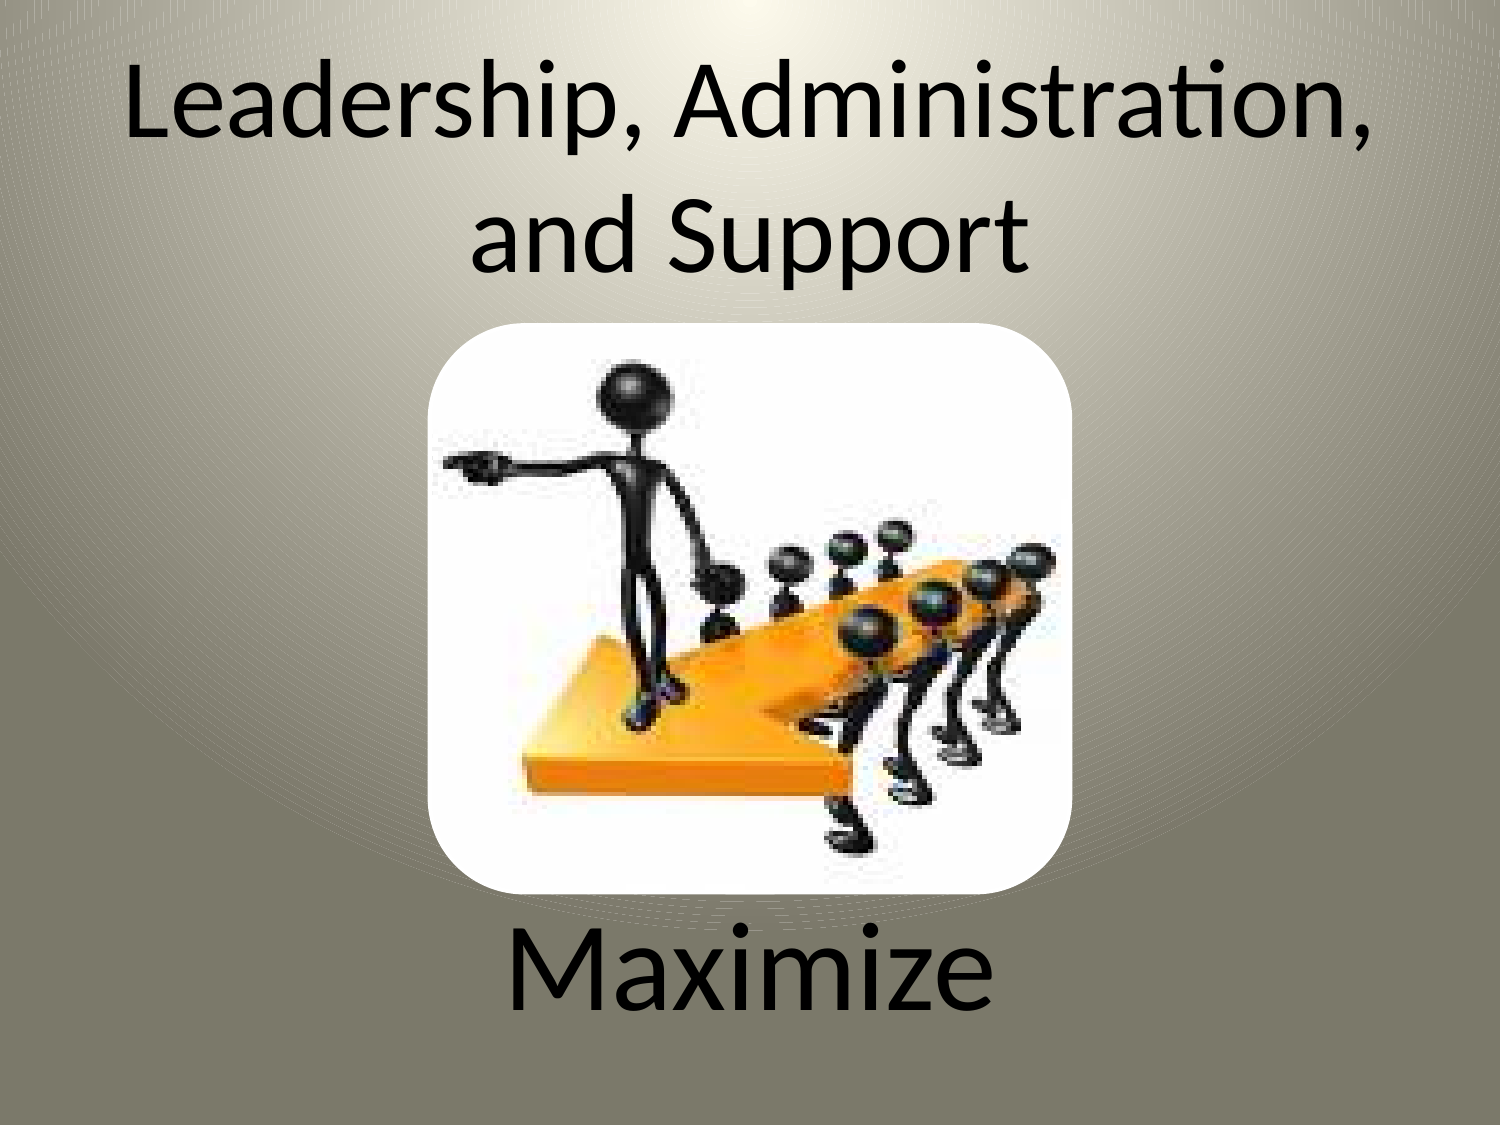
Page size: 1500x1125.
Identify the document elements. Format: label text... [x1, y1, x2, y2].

title Leadership, Administration, and Support [75, 45, 1425, 275]
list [74, 324, 1426, 1068]
